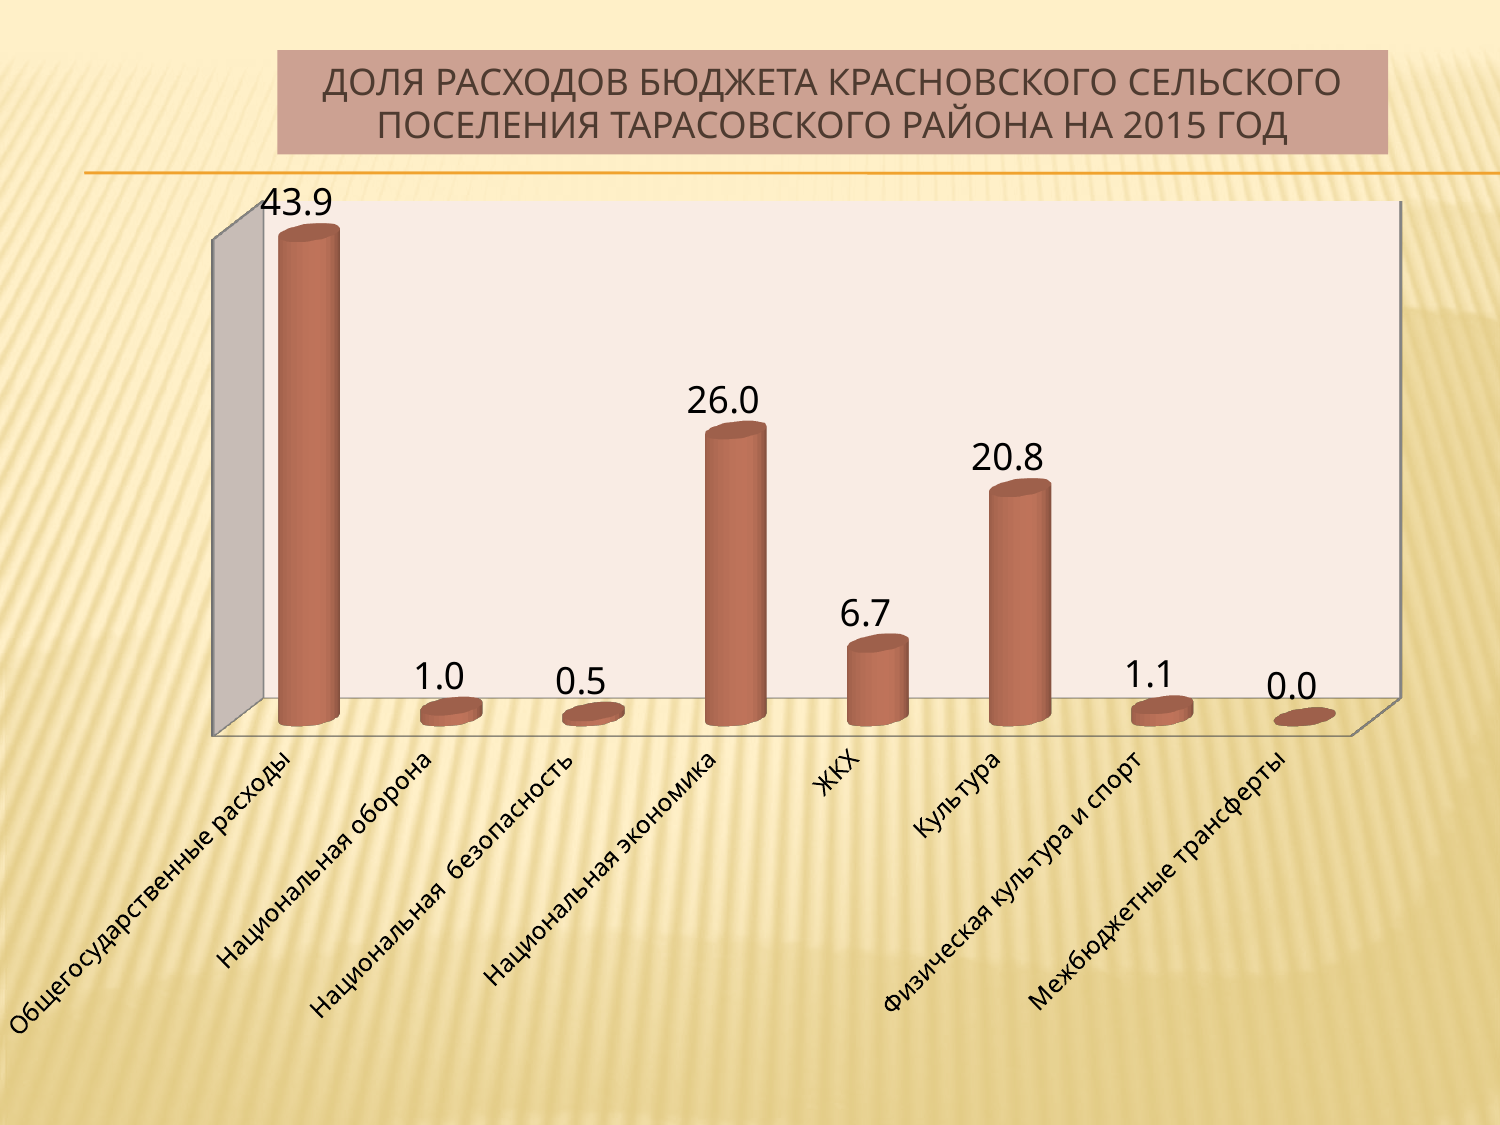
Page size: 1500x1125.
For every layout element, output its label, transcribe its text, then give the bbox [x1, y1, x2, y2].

title Доля расходов бюджета КРАСНОВСКОГО СЕЛЬСКОГО ПОСЕЛЕНИЯ Тарасовского района на 2015 год [277, 50, 1389, 155]
chart [0, 174, 1435, 1125]
